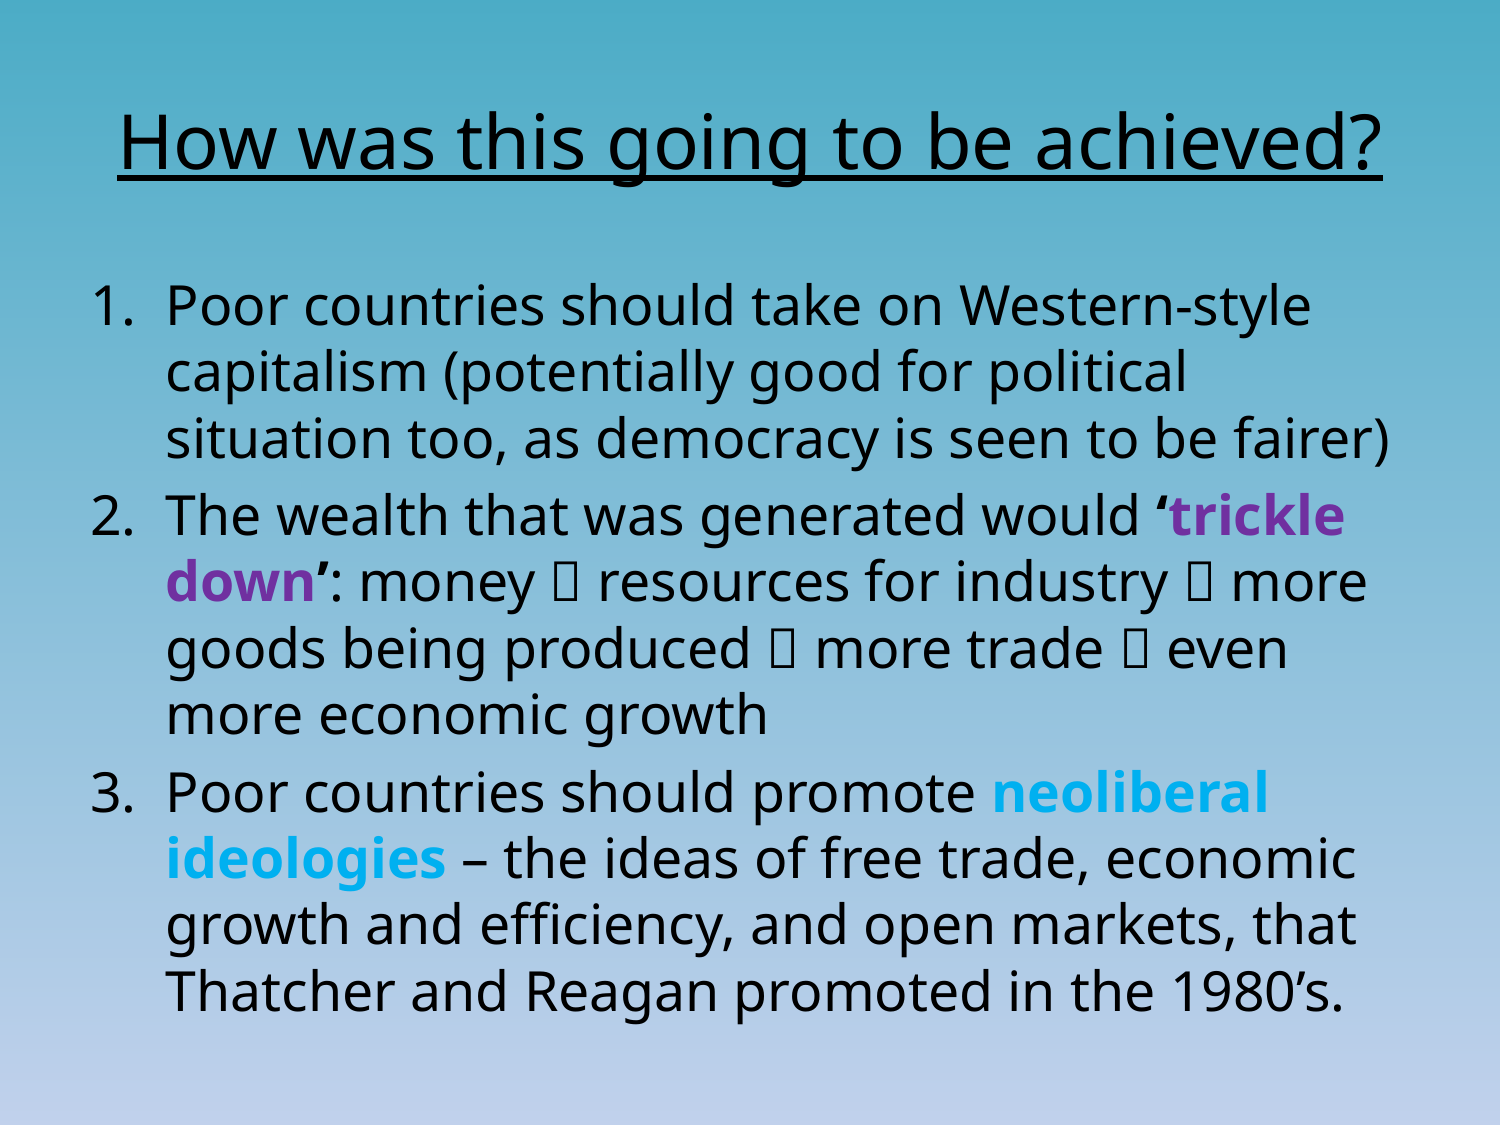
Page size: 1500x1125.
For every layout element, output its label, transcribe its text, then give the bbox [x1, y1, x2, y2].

title How was this going to be achieved? [75, 45, 1425, 233]
list Poor countries should take on Western-style capitalism (potentially good for political situation too, as democracy is seen to be fairer) The wealth that was generated would ‘trickle down’: money  resources for industry  more goods being produced  more trade  even more economic growth Poor countries should promote neoliberal ideologies – the ideas of free trade, economic growth and efficiency, and open markets, that Thatcher and Reagan promoted in the 1980’s. [75, 262, 1425, 1125]
